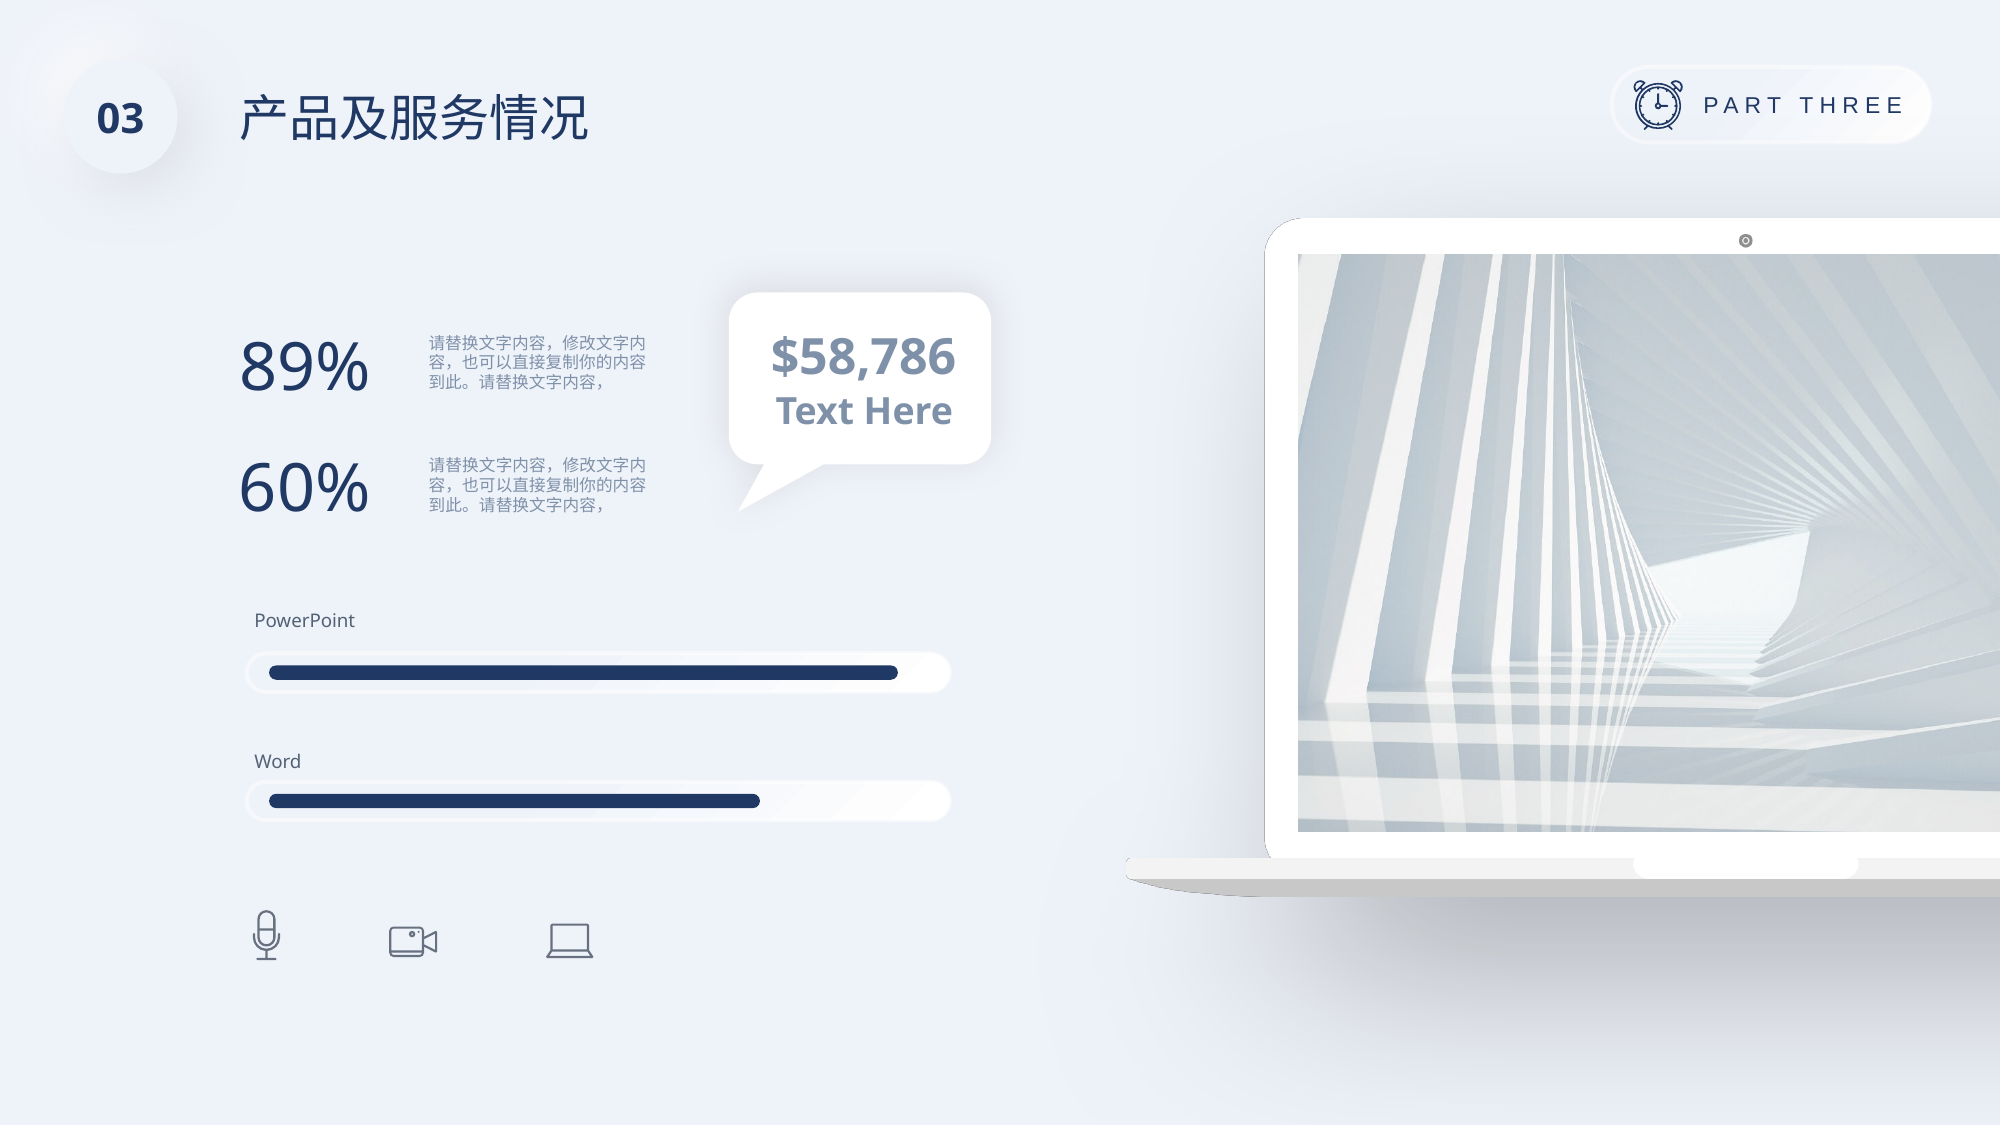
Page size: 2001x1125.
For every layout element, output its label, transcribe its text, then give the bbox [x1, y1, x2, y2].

text_box 产品及服务情况 [224, 78, 800, 154]
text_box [246, 745, 950, 821]
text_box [246, 604, 950, 692]
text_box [1126, 218, 2000, 897]
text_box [224, 316, 666, 413]
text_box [63, 60, 178, 174]
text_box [252, 910, 594, 961]
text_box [224, 437, 666, 534]
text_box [684, 250, 1008, 534]
